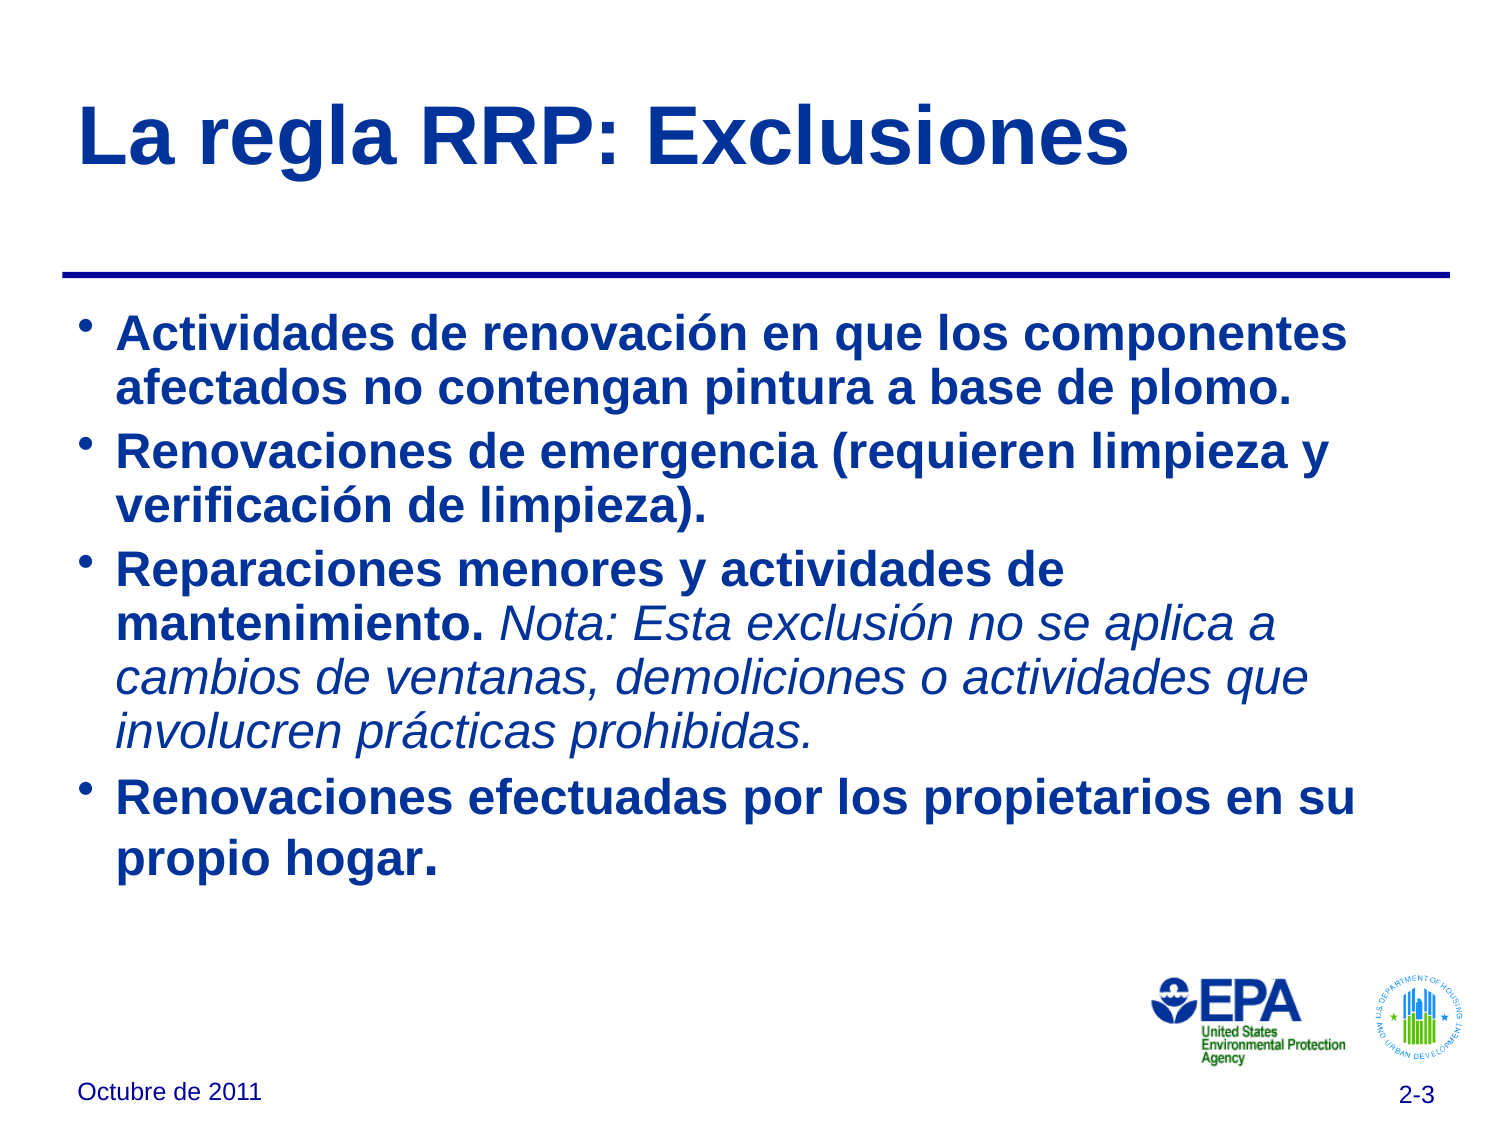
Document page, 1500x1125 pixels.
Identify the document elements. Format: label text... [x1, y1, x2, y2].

slide_number Octubre de 2011 [62, 1049, 376, 1113]
list Actividades de renovación en que los componentes afectados no contengan pintura a base de plomo. Renovaciones de emergencia (requieren limpieza y verificación de limpieza). Reparaciones menores y actividades de mantenimiento. Nota: Esta exclusión no se aplica a cambios de ventanas, demoliciones o actividades que involucren prácticas prohibidas. Renovaciones efectuadas por los propietarios en su propio hogar. [62, 299, 1451, 1038]
picture [1374, 974, 1463, 1060]
title La regla RRP: Exclusiones [62, 24, 1451, 238]
picture [1149, 1038, 1350, 1049]
slide_number 2-3 [1137, 1049, 1451, 1113]
